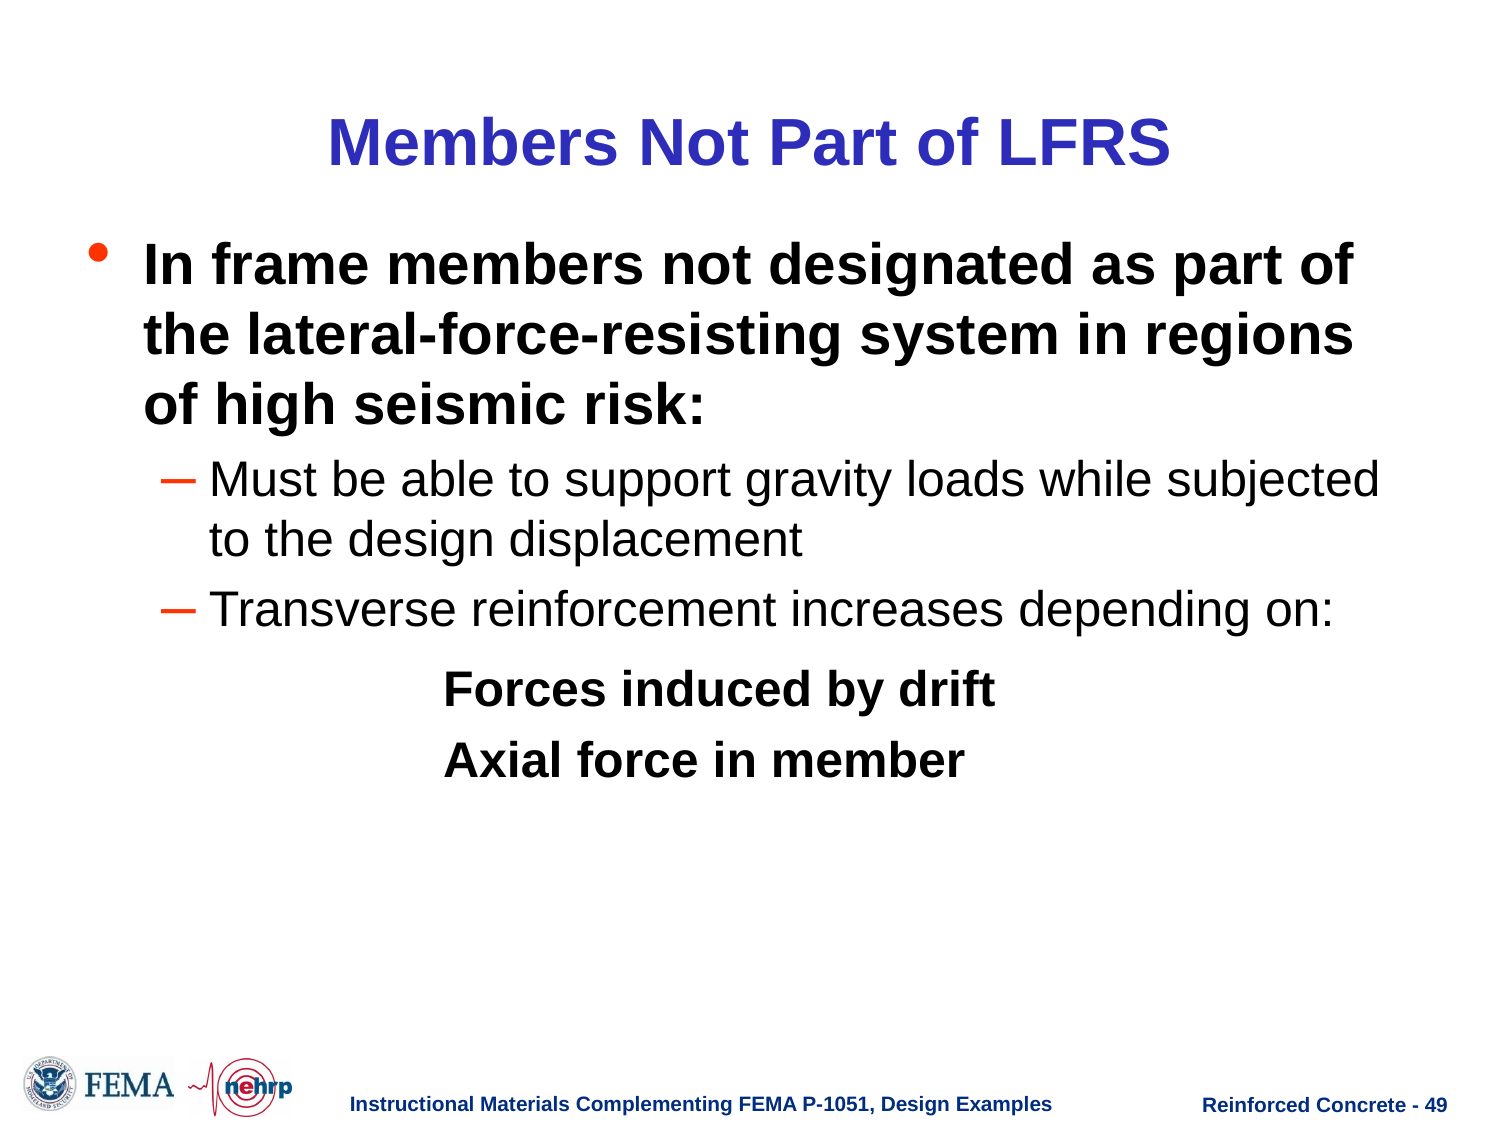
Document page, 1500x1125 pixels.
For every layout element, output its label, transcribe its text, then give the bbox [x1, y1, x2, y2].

list In frame members not designated as part of the lateral-force-resisting system in regions of high seismic risk: Must be able to support gravity loads while subjected to the design displacement Transverse reinforcement increases depending on: Forces induced by drift Axial force in member [71, 218, 1423, 962]
footer Instructional Materials Complementing FEMA P-1051, Design Examples [334, 1087, 1104, 1124]
picture [188, 1058, 292, 1117]
title Members Not Part of LFRS [74, 44, 1426, 233]
picture [23, 1056, 174, 1111]
